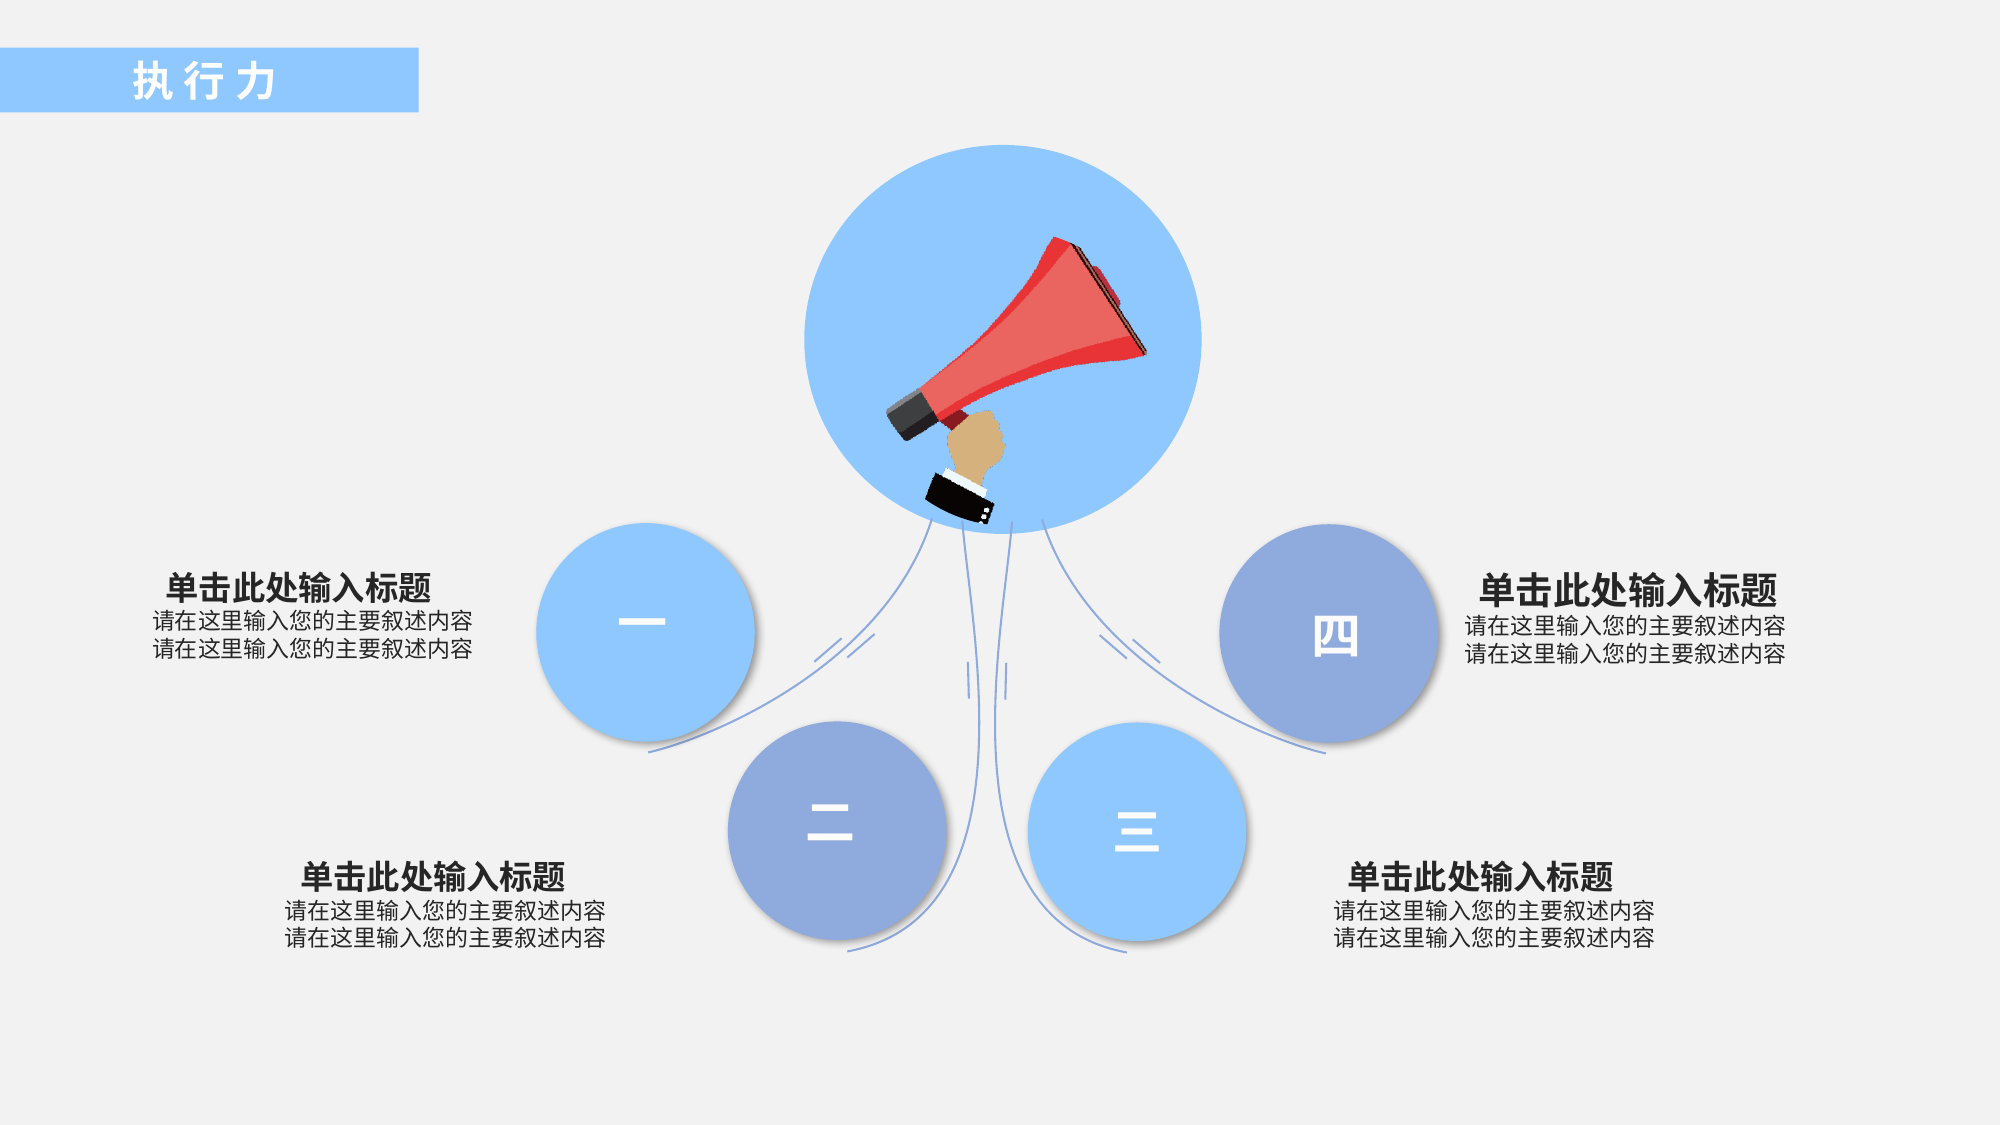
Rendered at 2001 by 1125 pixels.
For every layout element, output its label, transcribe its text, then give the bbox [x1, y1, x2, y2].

text_box 执 行 力 [0, 47, 419, 113]
text_box 单击此处输入标题 请在这里输入您的主要叙述内容 请在这里输入您的主要叙述内容 [137, 559, 490, 740]
text_box 单击此处输入标题 请在这里输入您的主要叙述内容 请在这里输入您的主要叙述内容 [1449, 559, 1802, 755]
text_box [536, 523, 755, 742]
text_box 单击此处输入标题 请在这里输入您的主要叙述内容 请在这里输入您的主要叙述内容 [1319, 849, 1671, 1029]
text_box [727, 721, 947, 940]
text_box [1219, 524, 1438, 743]
text_box 单击此处输入标题 请在这里输入您的主要叙述内容 请在这里输入您的主要叙述内容 [270, 849, 622, 1029]
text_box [648, 518, 1327, 953]
picture [862, 230, 1159, 527]
text_box [803, 143, 1203, 478]
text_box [1027, 722, 1247, 941]
